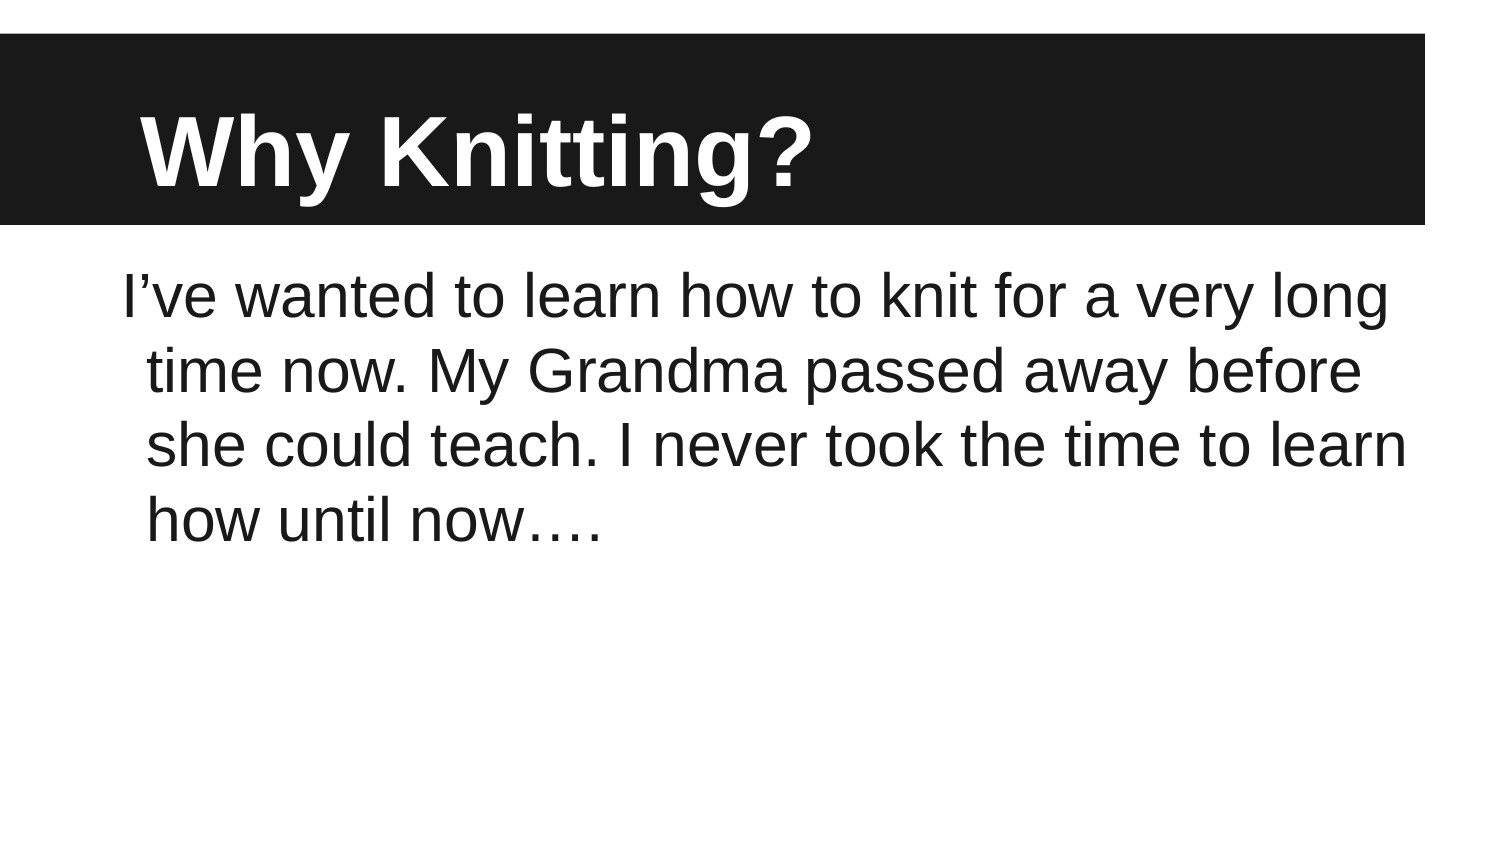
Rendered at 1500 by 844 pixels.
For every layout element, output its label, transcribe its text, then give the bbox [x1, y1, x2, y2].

list I’ve wanted to learn how to knit for a very long time now. My Grandma passed away before she could teach. I never took the time to learn how until now…. [75, 239, 1425, 808]
title Why Knitting? [75, 33, 1425, 221]
